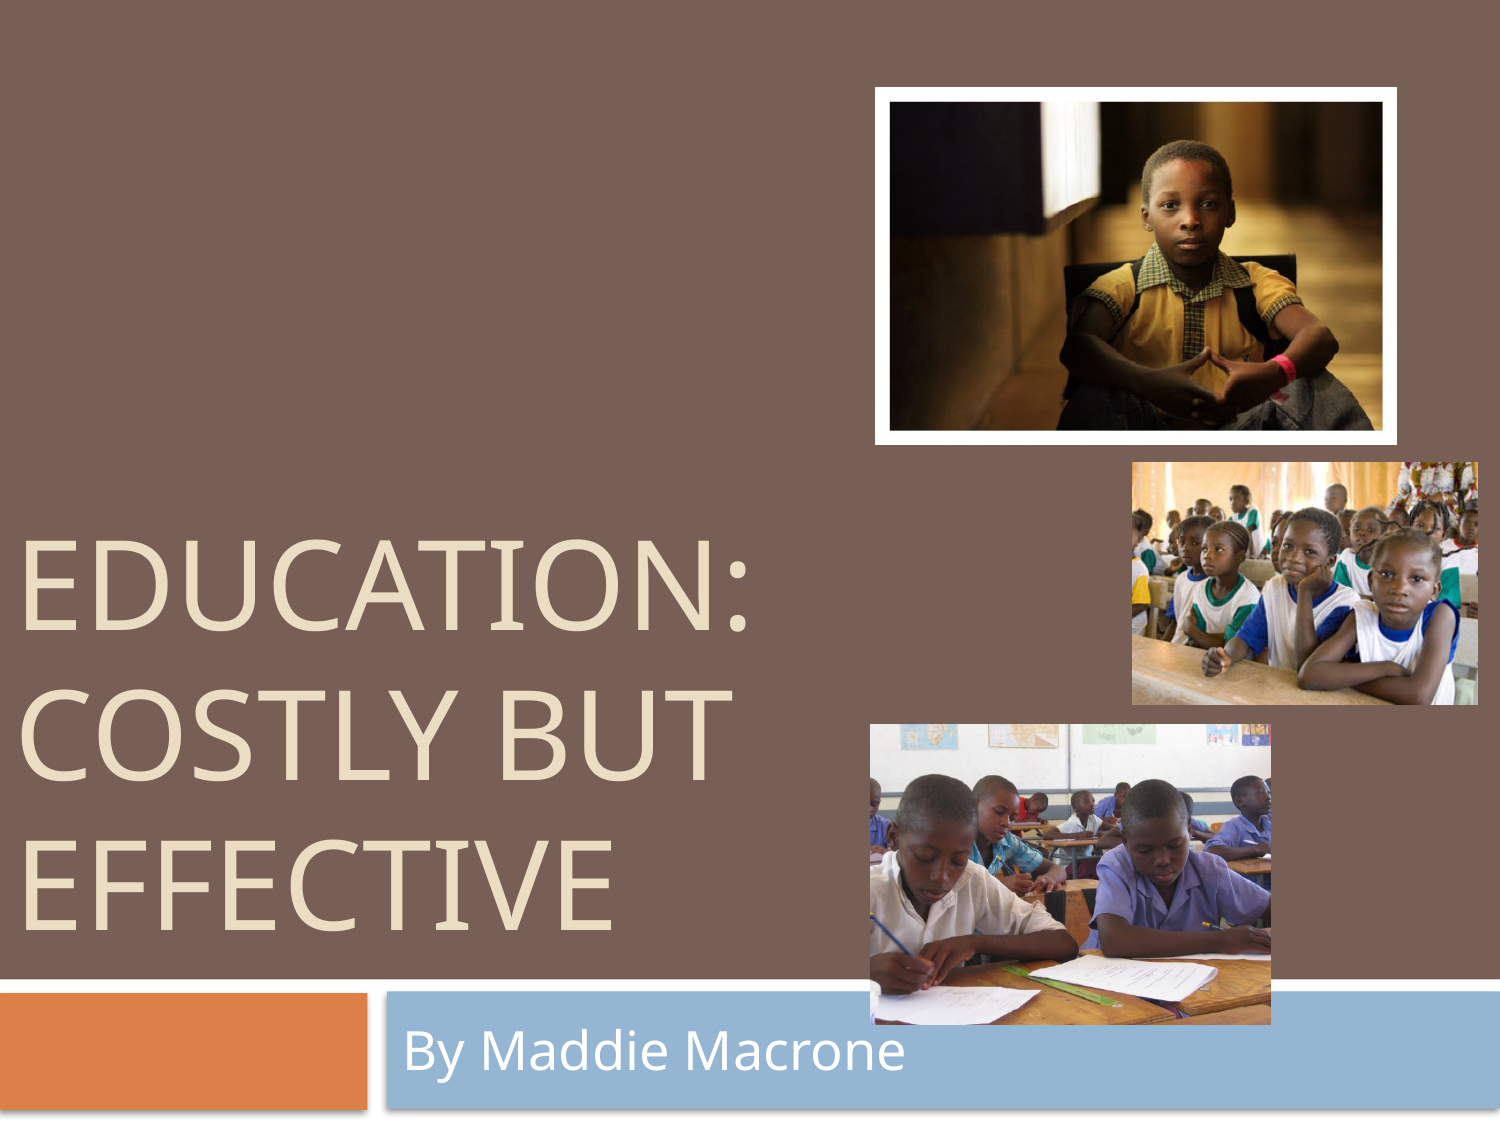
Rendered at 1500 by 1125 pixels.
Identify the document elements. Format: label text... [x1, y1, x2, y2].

picture [1132, 462, 1479, 705]
title Education: Costly but effective [0, 662, 1063, 963]
subtitle By Maddie Macrone [387, 992, 1488, 1105]
picture [870, 724, 1271, 1025]
picture [874, 87, 1398, 445]
